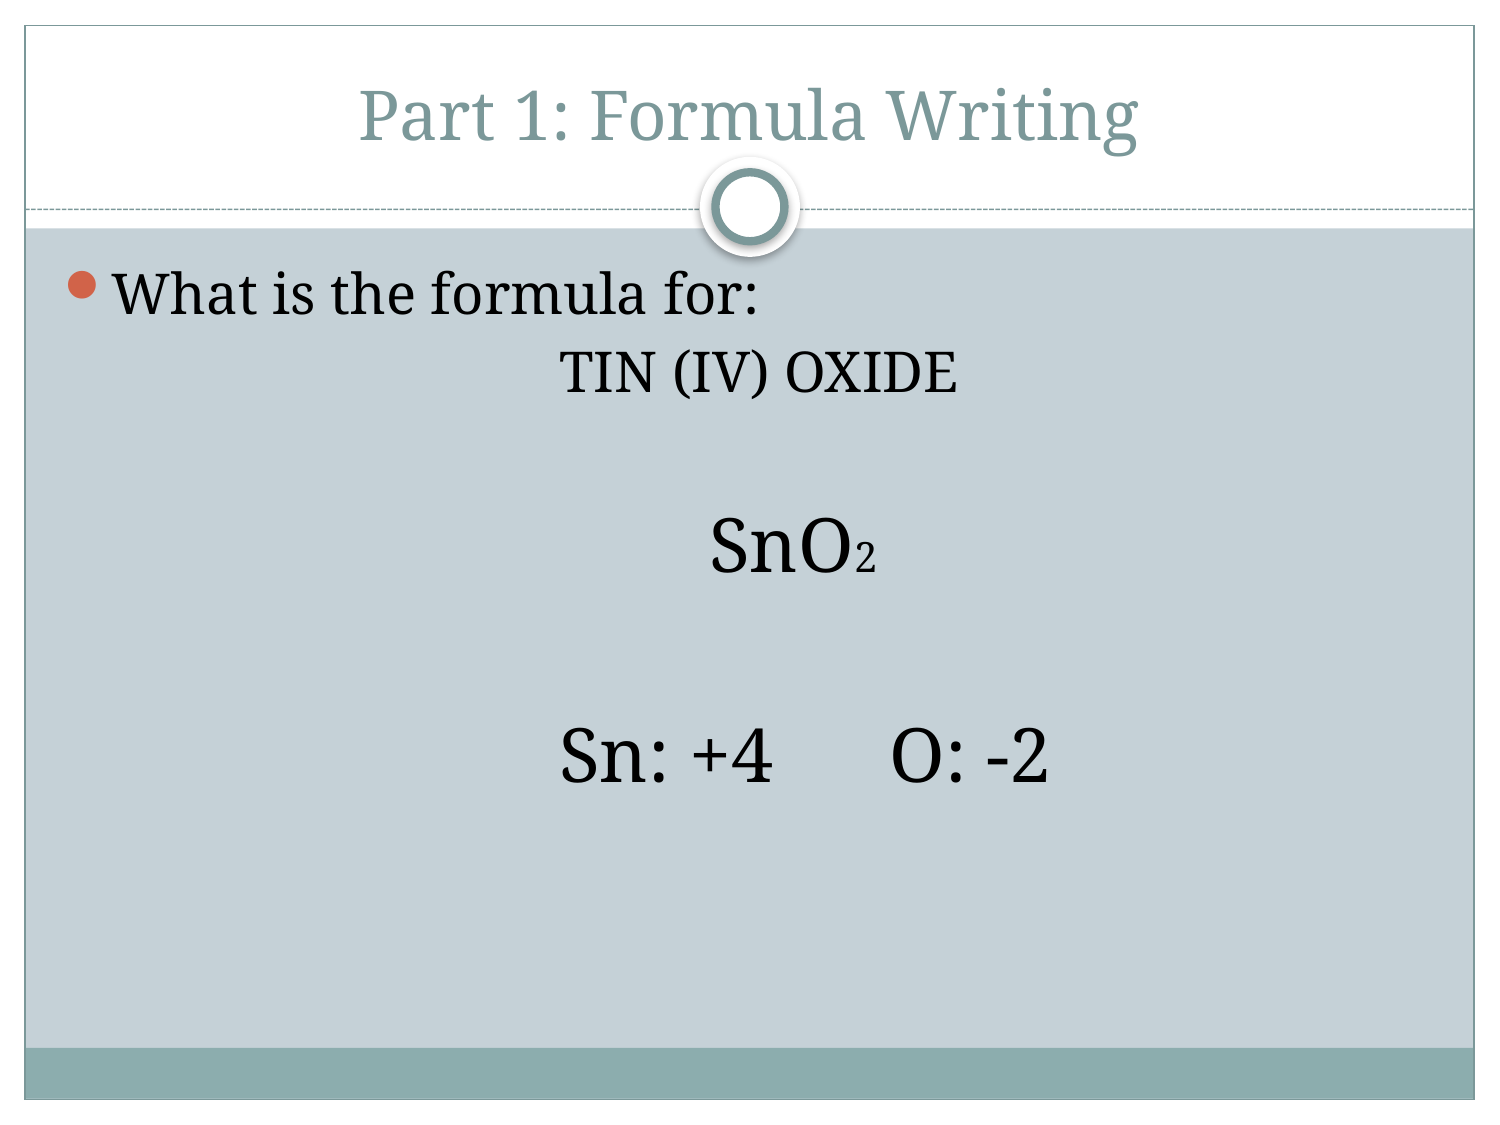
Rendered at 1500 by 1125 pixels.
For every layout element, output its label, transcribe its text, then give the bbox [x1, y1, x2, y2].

list What is the formula for: TIN (IV) OXIDE SnO2 Sn: +4 O: -2 [49, 250, 1445, 1001]
title Part 1: Formula Writing [49, 37, 1450, 162]
